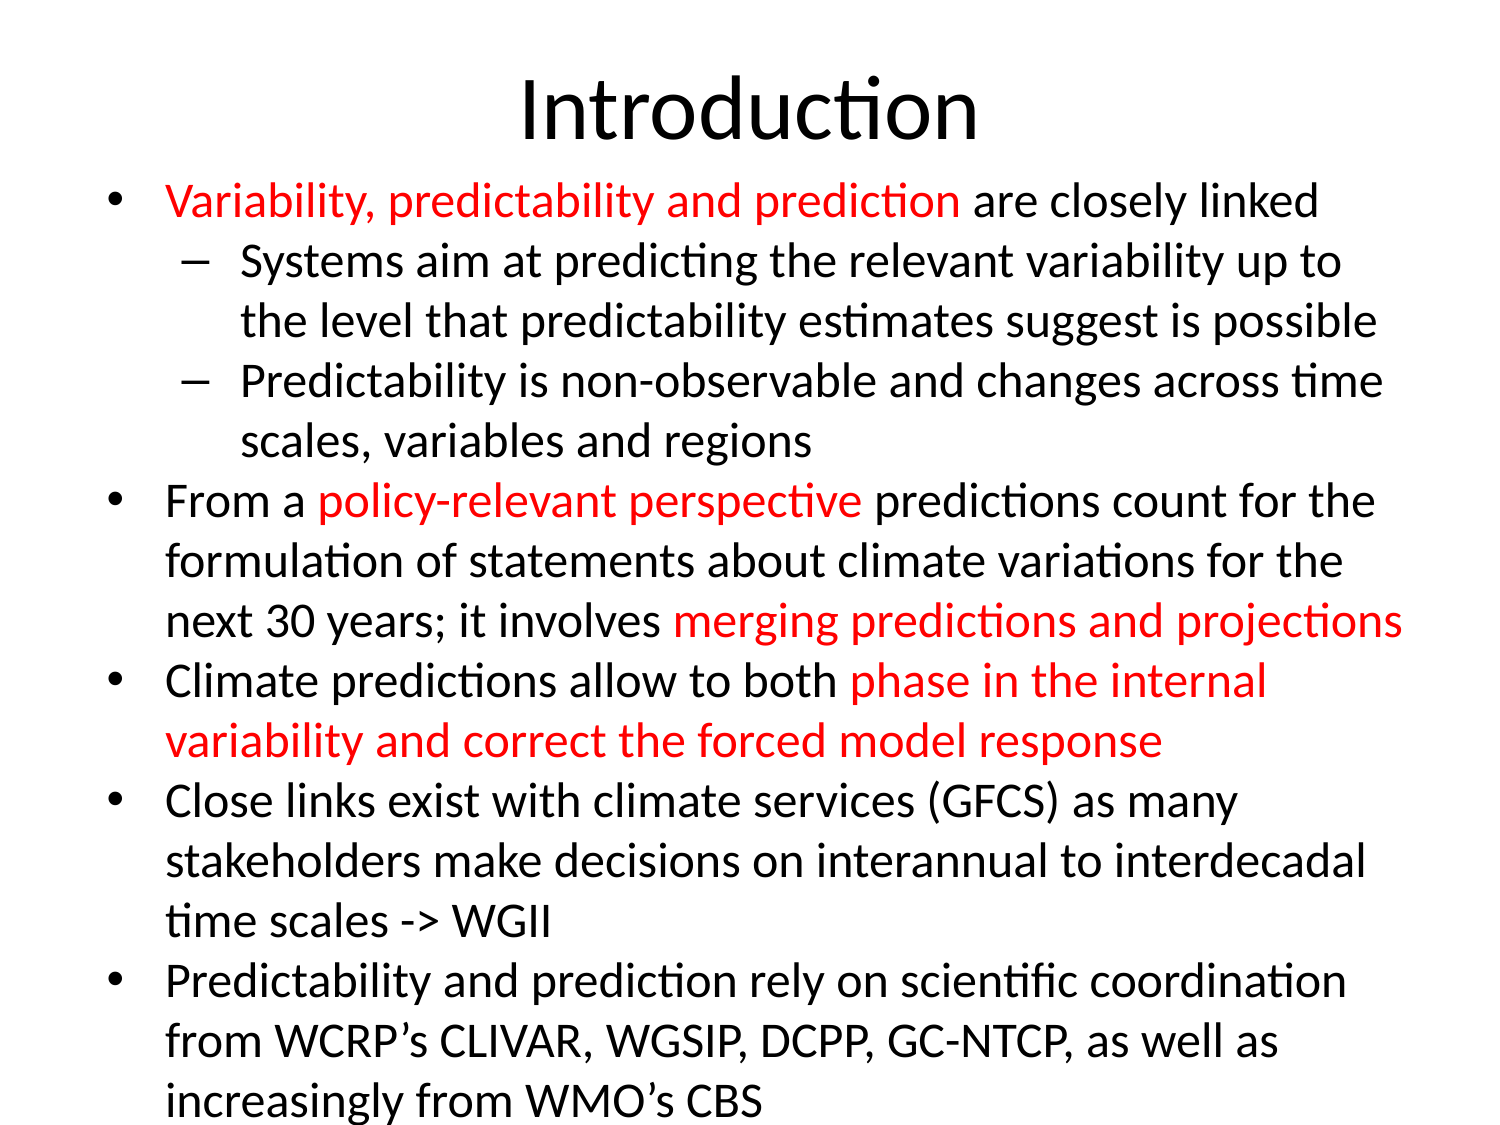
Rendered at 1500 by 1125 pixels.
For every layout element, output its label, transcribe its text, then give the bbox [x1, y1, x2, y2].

title Introduction [75, 45, 1425, 160]
list Variability, predictability and prediction are closely linked Systems aim at predicting the relevant variability up to the level that predictability estimates suggest is possible Predictability is non-observable and changes across time scales, variables and regions From a policy-relevant perspective predictions count for the formulation of statements about climate variations for the next 30 years; it involves merging predictions and projections Climate predictions allow to both phase in the internal variability and correct the forced model response Close links exist with climate services (GFCS) as many stakeholders make decisions on interannual to interdecadal time scales -> WGII Predictability and prediction rely on scientific coordination from WCRP’s CLIVAR, WGSIP, DCPP, GC-NTCP, as well as increasingly from WMO’s CBS [75, 160, 1425, 1086]
